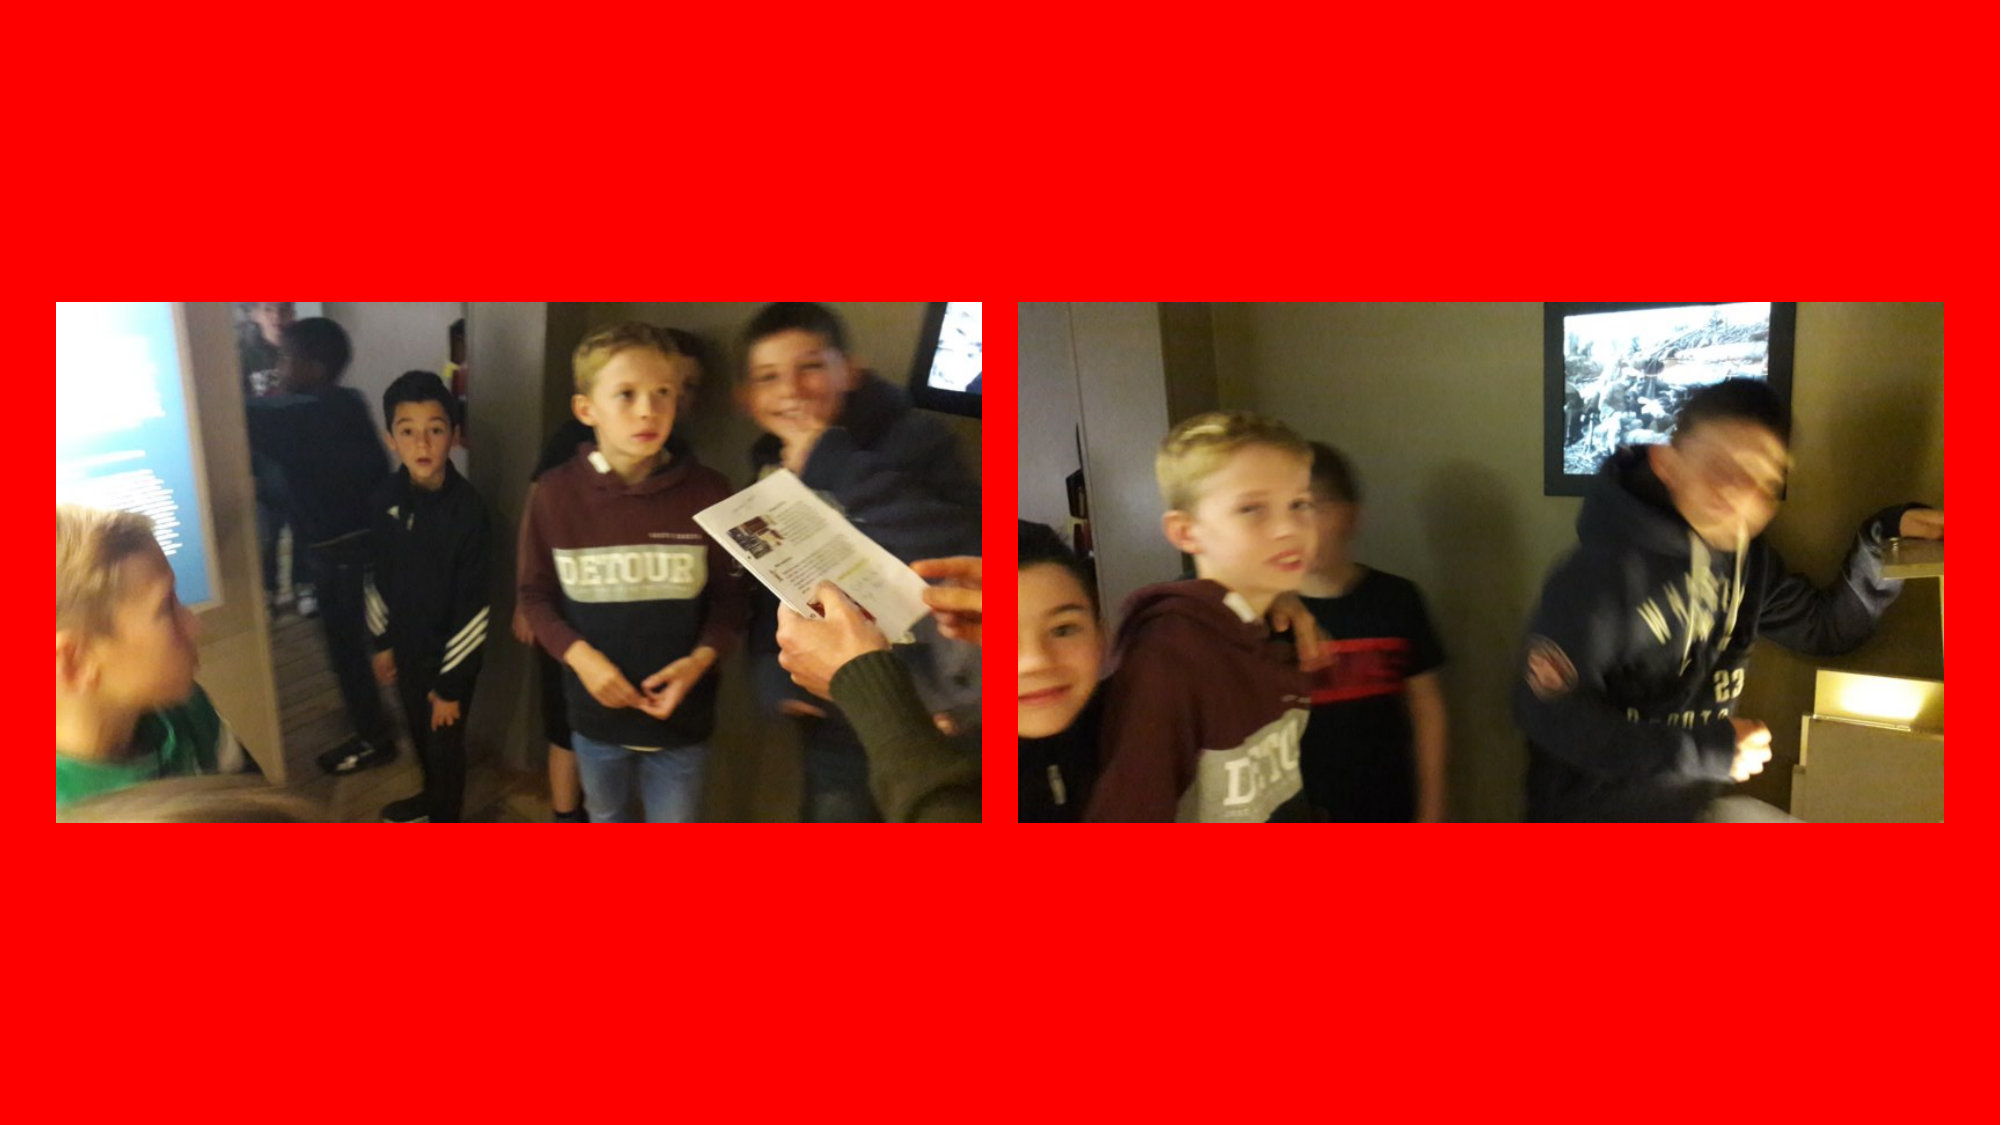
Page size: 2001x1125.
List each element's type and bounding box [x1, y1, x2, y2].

picture [1018, 302, 1944, 823]
picture [56, 302, 982, 823]
